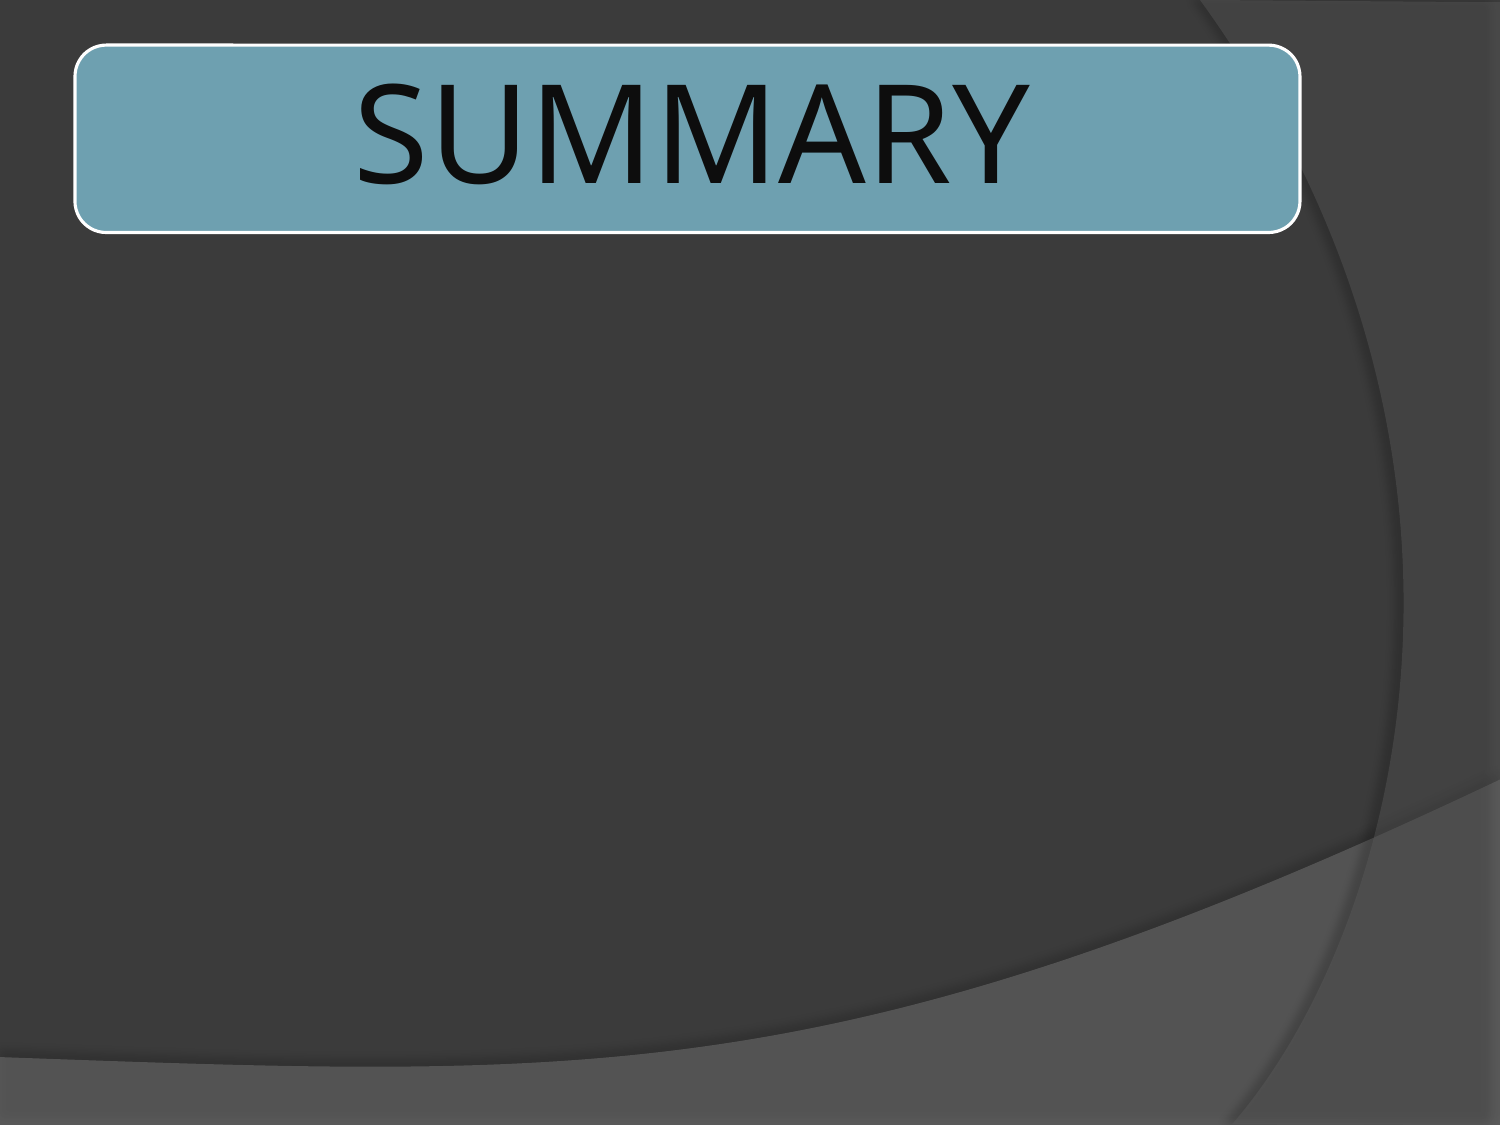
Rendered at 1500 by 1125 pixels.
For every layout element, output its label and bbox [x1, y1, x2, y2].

text_box [74, 44, 1301, 233]
